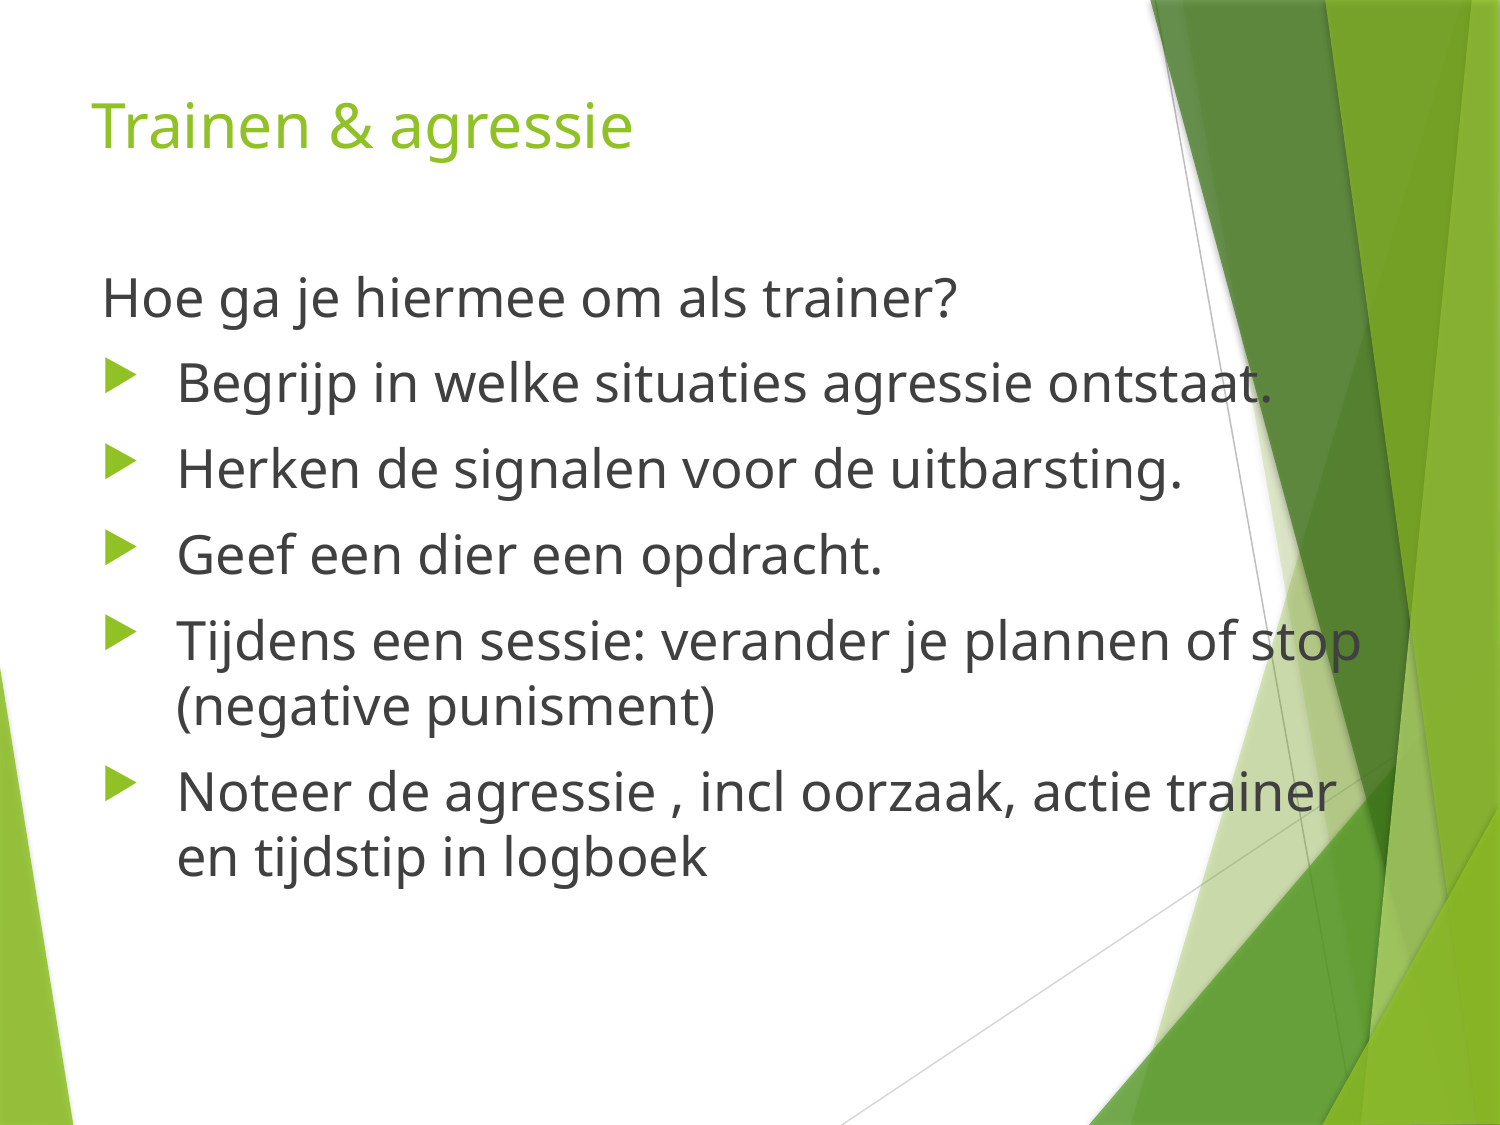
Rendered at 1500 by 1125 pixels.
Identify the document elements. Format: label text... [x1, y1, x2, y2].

list Hoe ga je hiermee om als trainer? Begrijp in welke situaties agressie ontstaat. Herken de signalen voor de uitbarsting. Geef een dier een opdracht. Tijdens een sessie: verander je plannen of stop (negative punisment) Noteer de agressie , incl oorzaak, actie trainer en tijdstip in logboek [76, 255, 1427, 998]
title Trainen & agressie [76, 78, 1427, 208]
